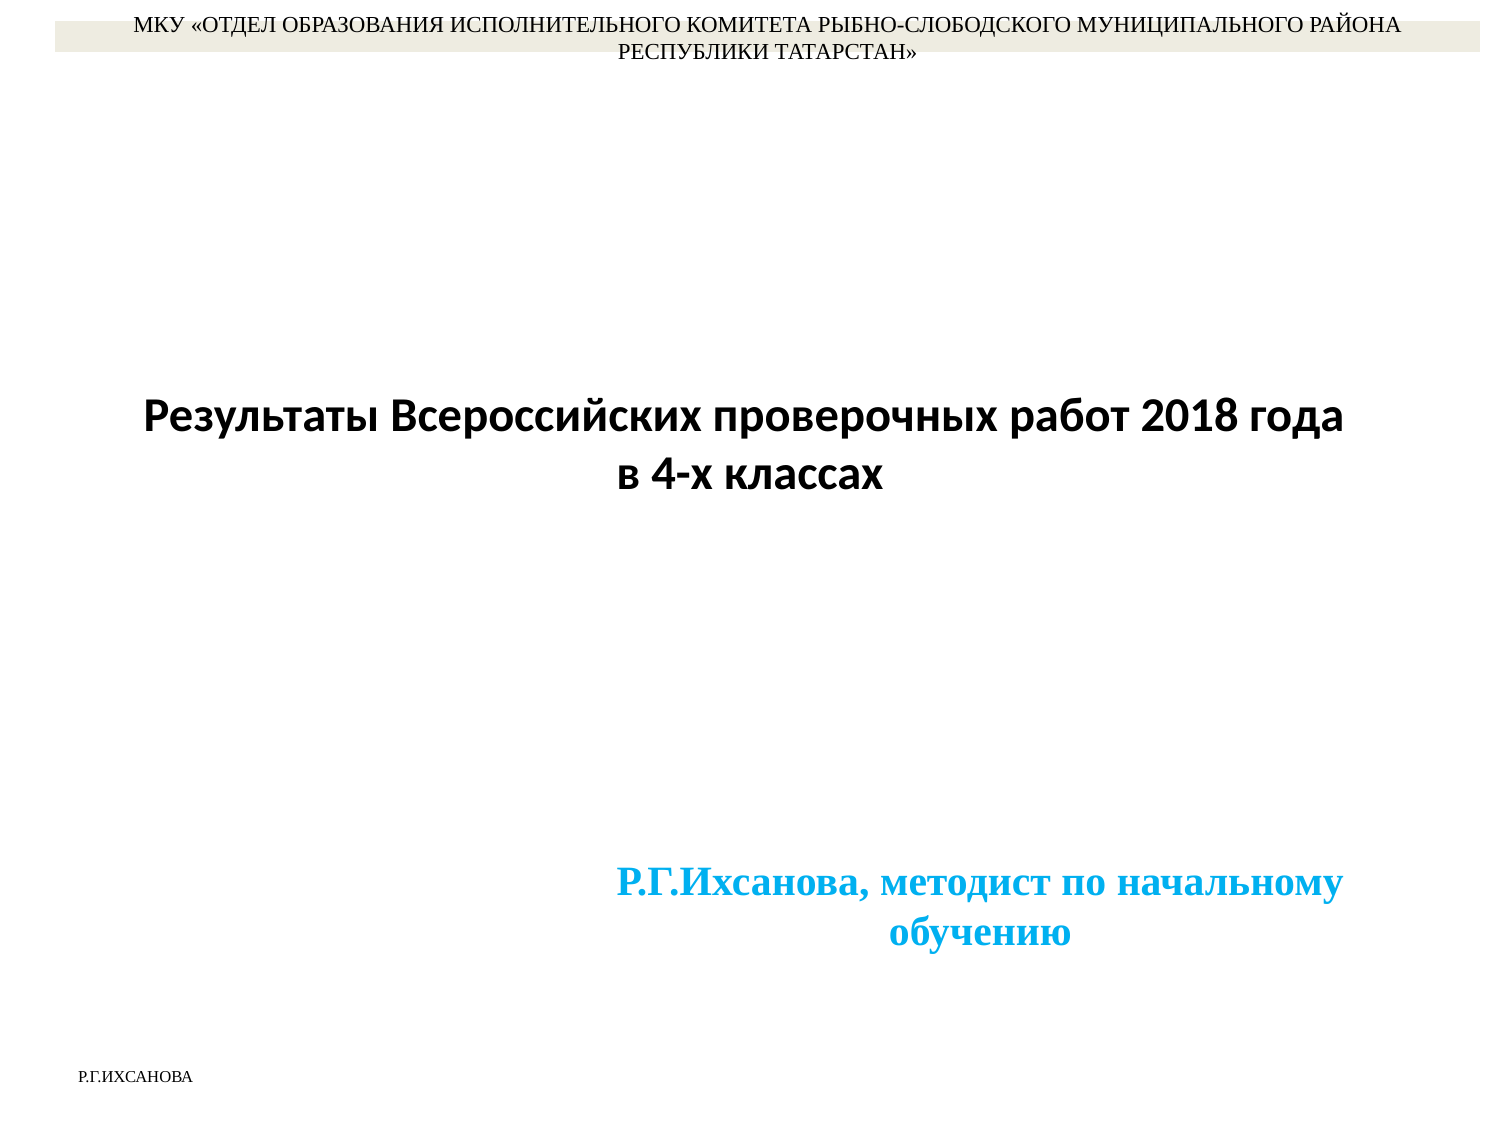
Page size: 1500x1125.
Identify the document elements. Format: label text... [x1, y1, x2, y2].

title Результаты Всероссийских проверочных работ 2018 года в 4-х классах [112, 349, 1388, 591]
text_box МКУ «ОТДЕЛ ОБРАЗОВАНИЯ ИСПОЛНИТЕЛЬНОГО КОМИТЕТА РЫБНО-СЛОБОДСКОГО МУНИЦИПАЛЬНОГО РАЙОНА РЕСПУБЛИКИ ТАТАРСТАН» [51, 17, 1484, 57]
text_box Р.Г.ИХСАНОВА [16, 1045, 256, 1108]
subtitle Р.Г.Ихсанова, методист по начальному обучению [561, 846, 1400, 1024]
